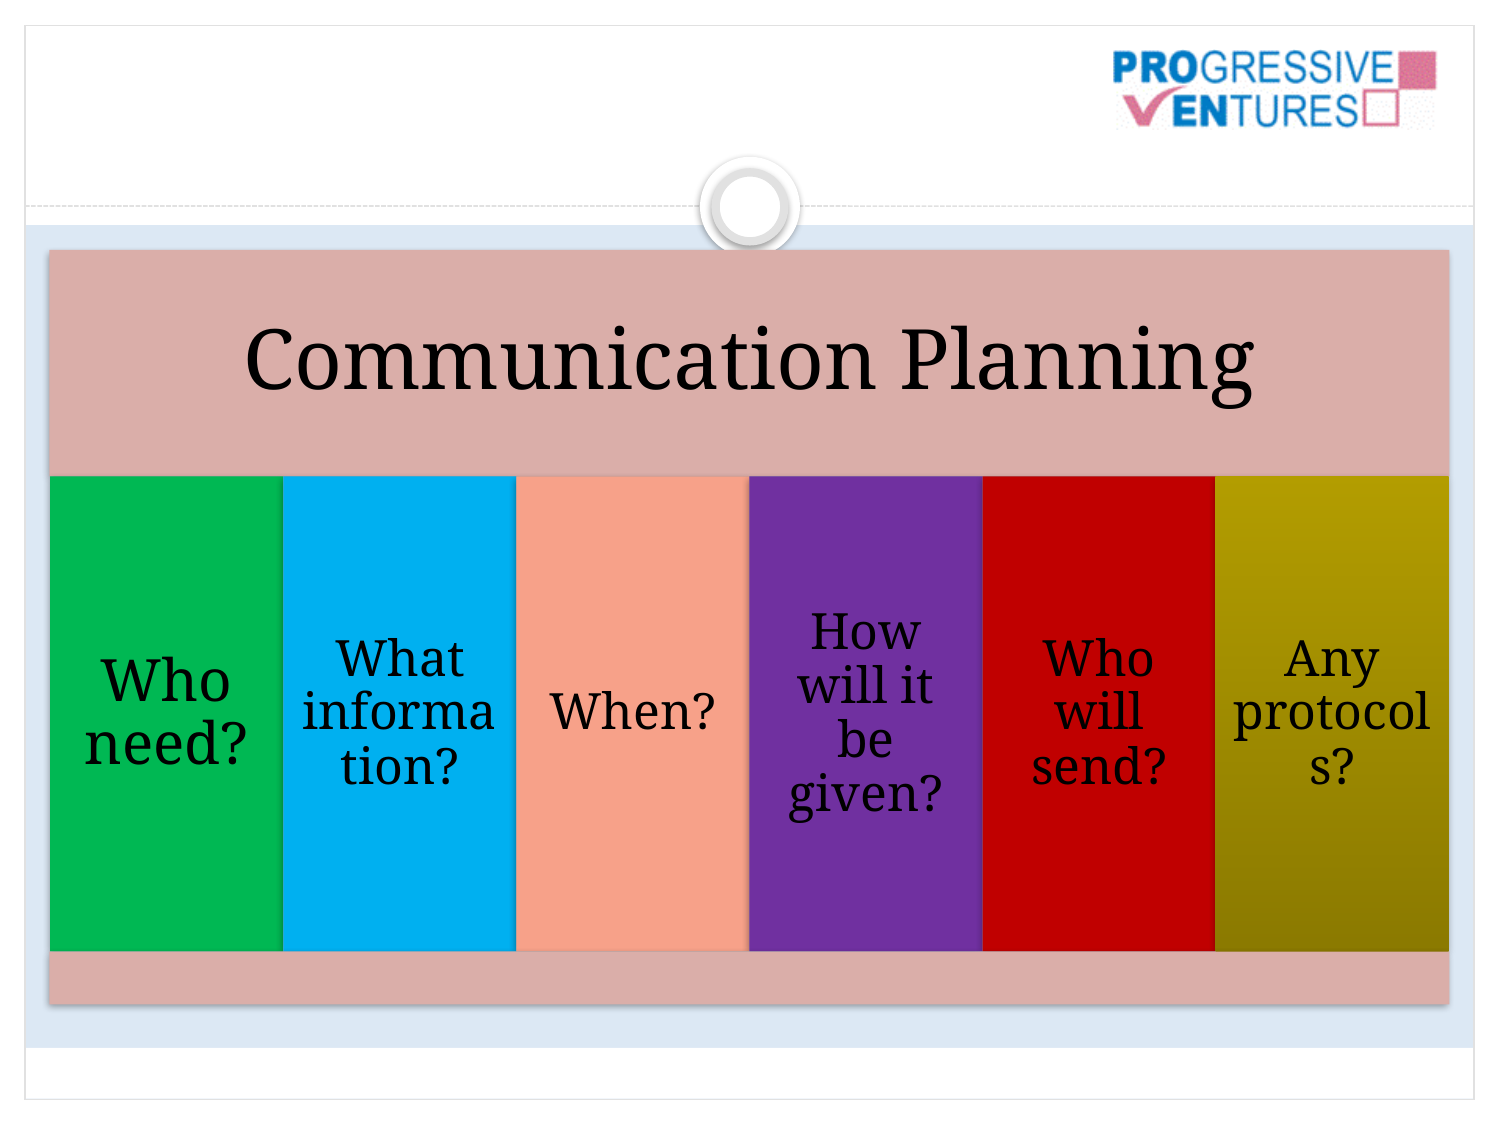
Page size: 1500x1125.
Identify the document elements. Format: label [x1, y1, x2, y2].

list [49, 249, 1450, 1005]
picture [1112, 49, 1439, 130]
